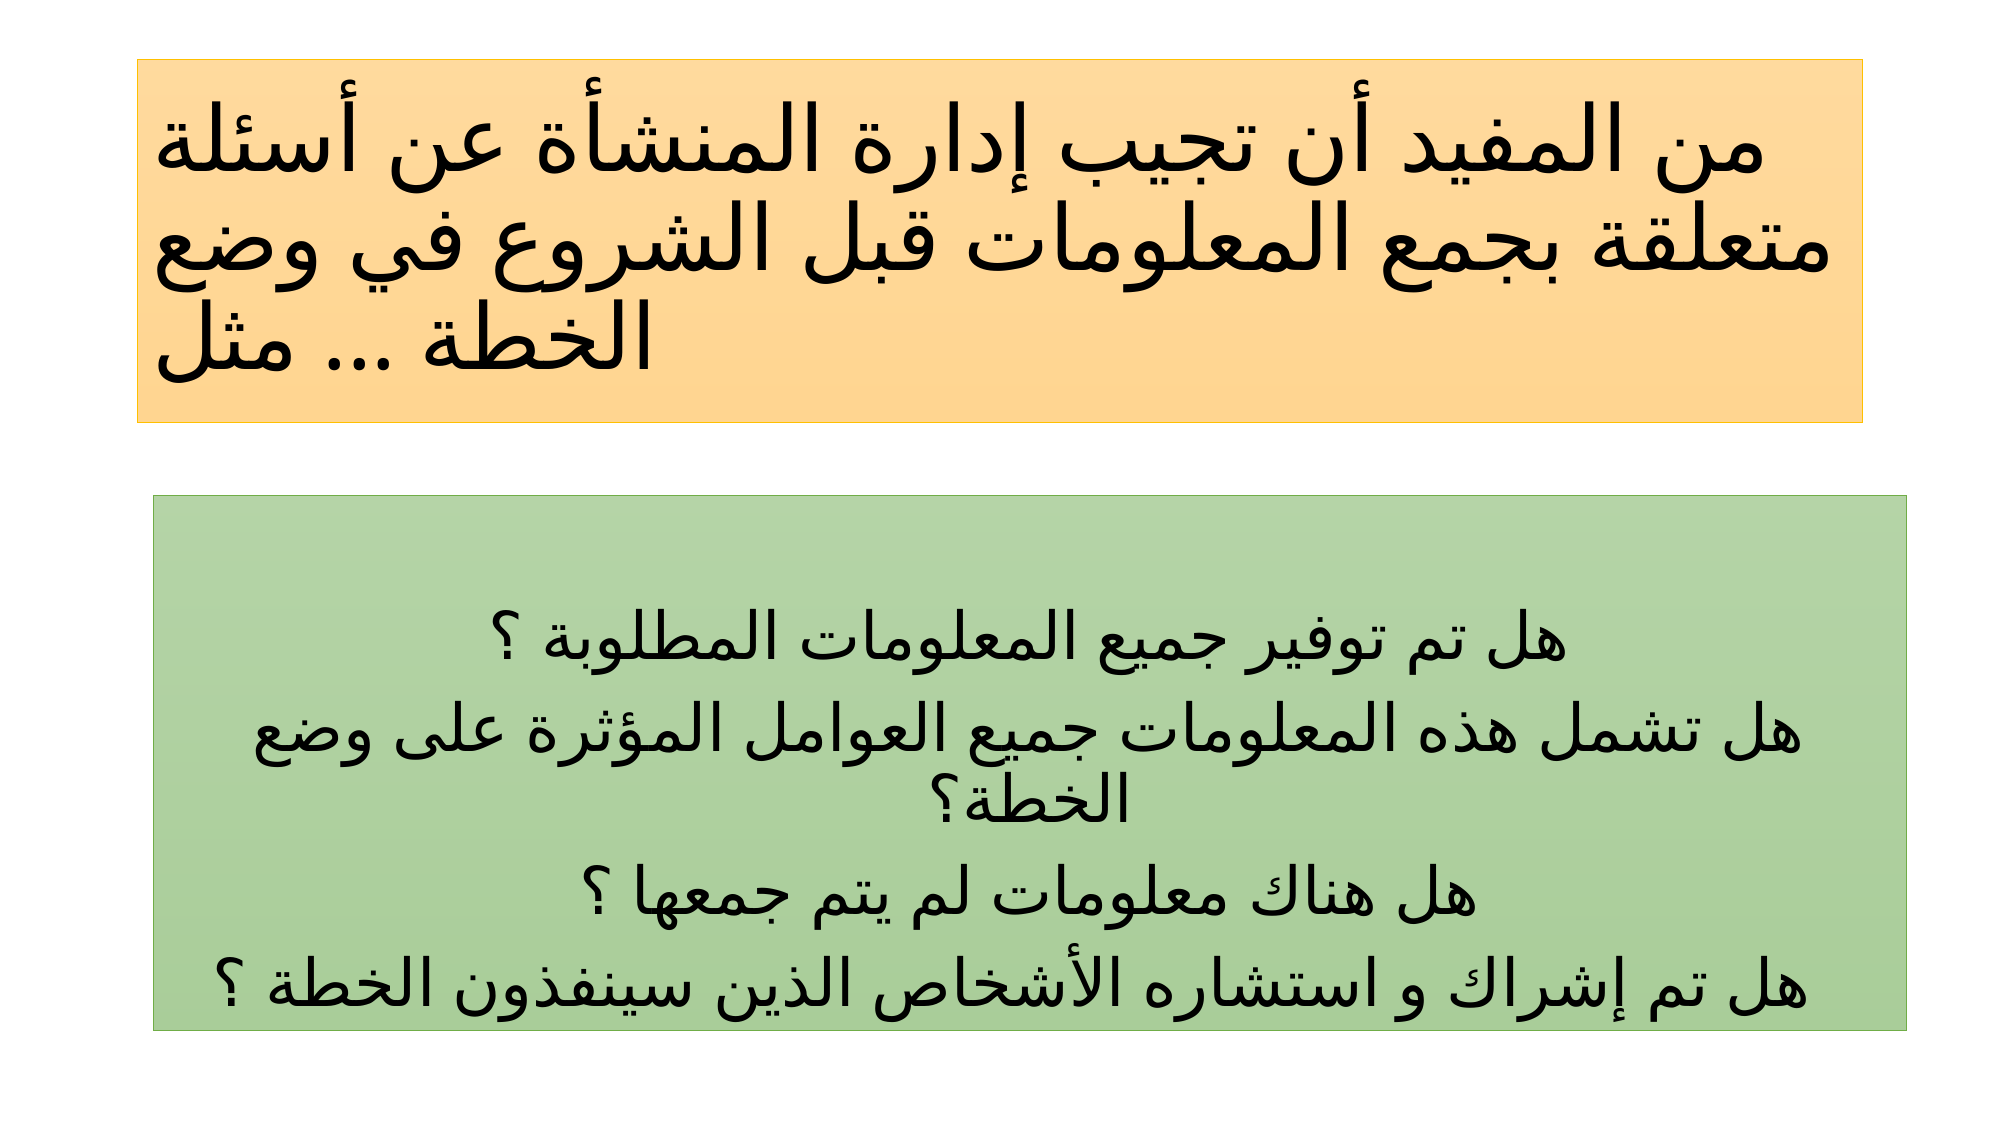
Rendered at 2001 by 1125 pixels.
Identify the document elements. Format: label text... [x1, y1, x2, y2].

title من المفيد أن تجيب إدارة المنشأة عن أسئلة متعلقة بجمع المعلومات قبل الشروع في وضع الخطة ... مثل [137, 59, 1863, 423]
list هل تم توفير جميع المعلومات المطلوبة ؟ هل تشمل هذه المعلومات جميع العوامل المؤثرة على وضع الخطة؟ هل هناك معلومات لم يتم جمعها ؟ هل تم إشراك و استشاره الأشخاص الذين سينفذون الخطة ؟ [153, 495, 1907, 1031]
